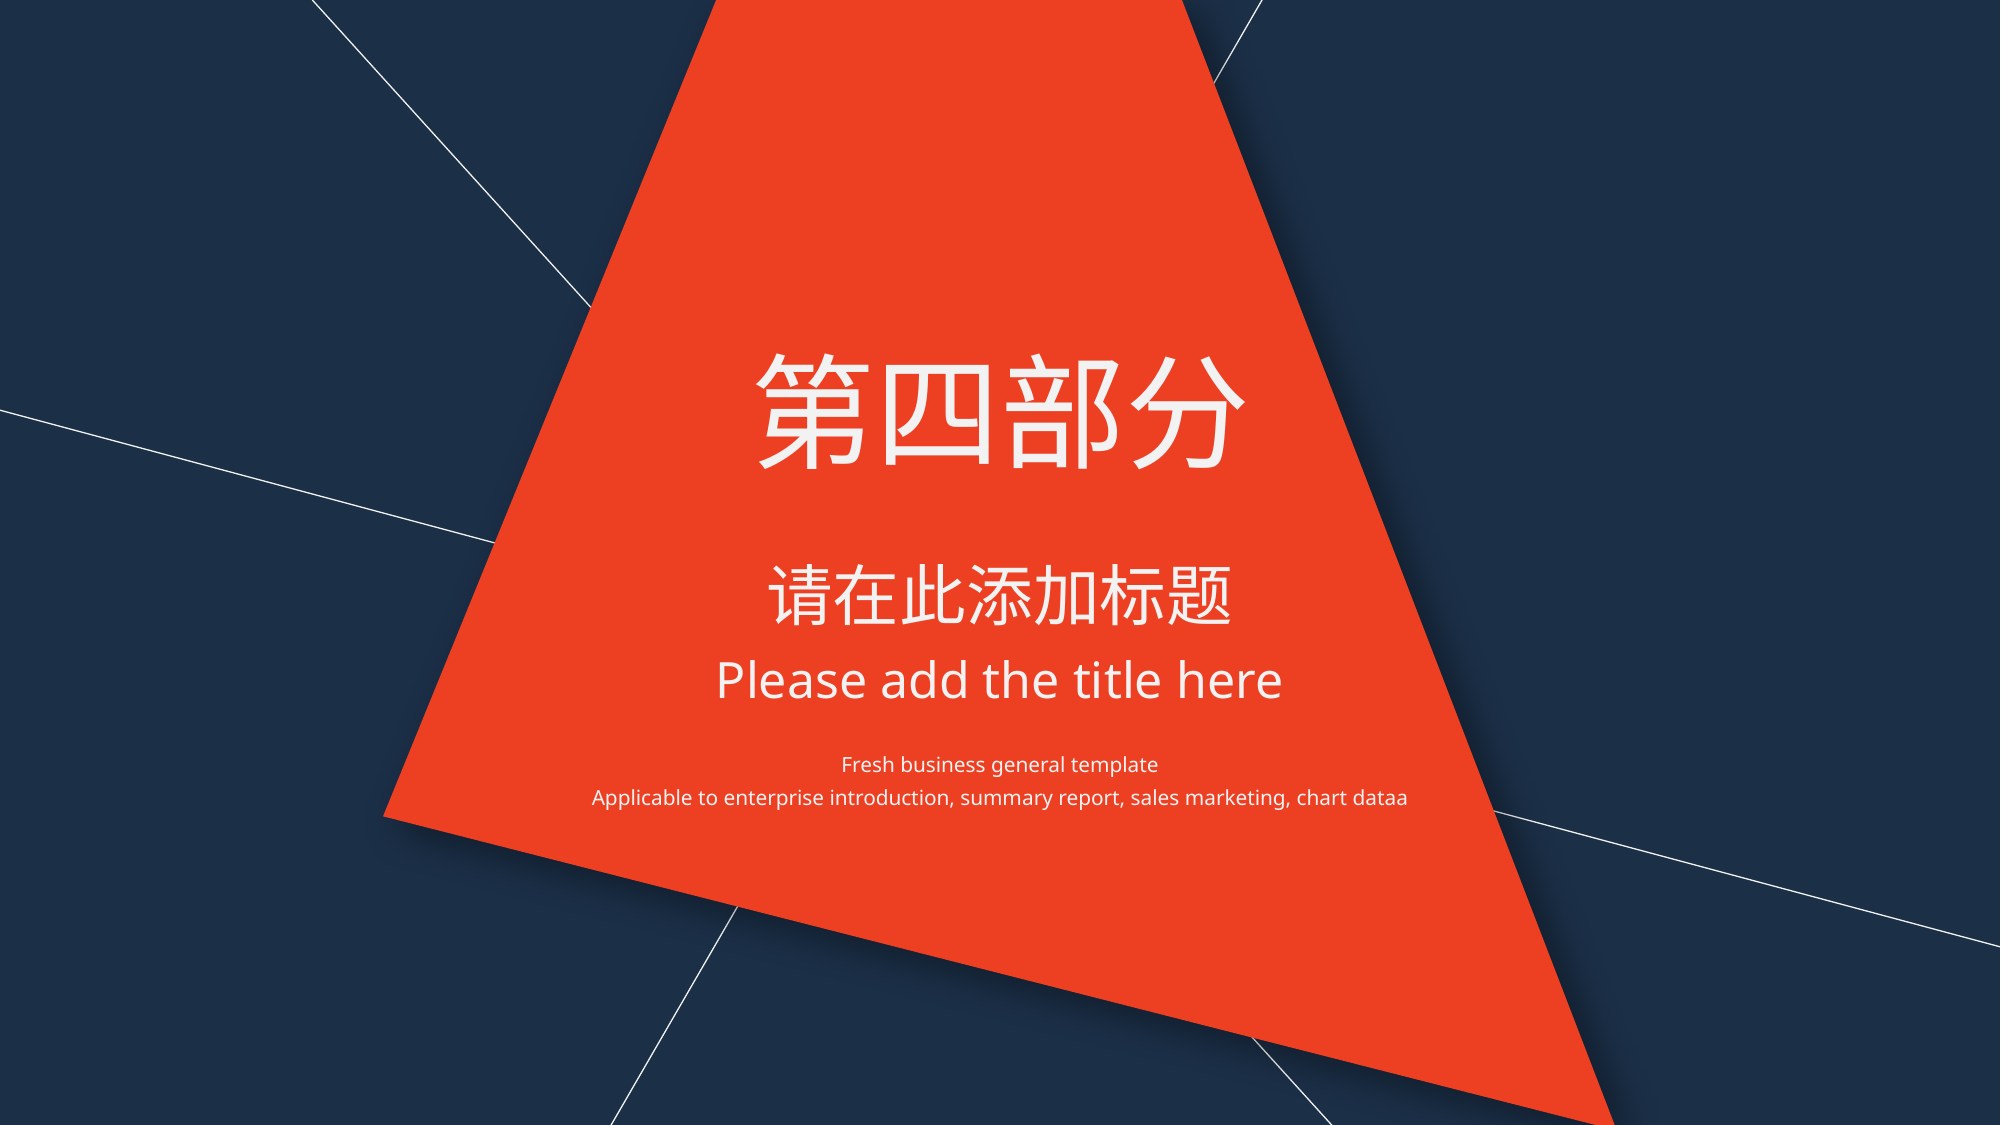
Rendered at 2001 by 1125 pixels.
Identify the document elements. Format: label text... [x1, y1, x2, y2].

text_box Fresh business general template Applicable to enterprise introduction, summary report, sales marketing, chart dataa [383, 737, 1617, 817]
text_box Please add the title here [701, 641, 1299, 716]
text_box [415, 0, 1466, 737]
text_box 第四部分 [735, 326, 1265, 492]
text_box 请在此添加标题 [709, 546, 1291, 642]
text_box [385, 817, 1615, 1125]
